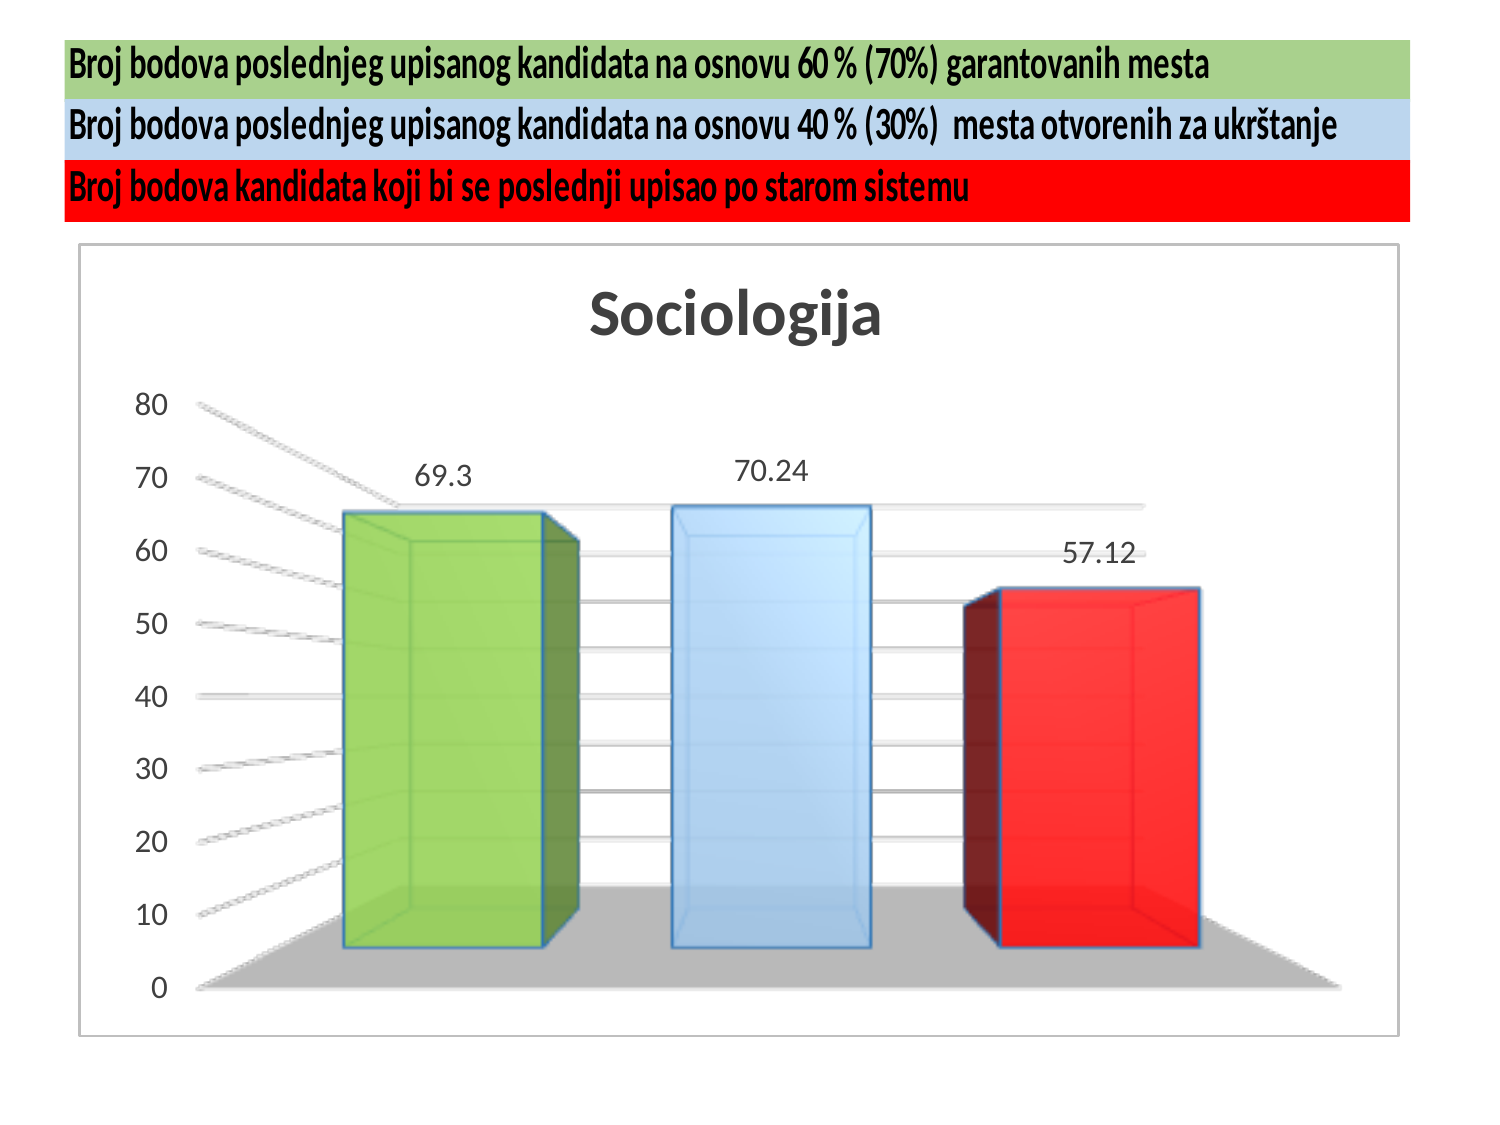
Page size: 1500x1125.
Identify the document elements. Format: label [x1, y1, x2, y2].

picture [62, 37, 1413, 226]
list [74, 240, 1401, 1038]
